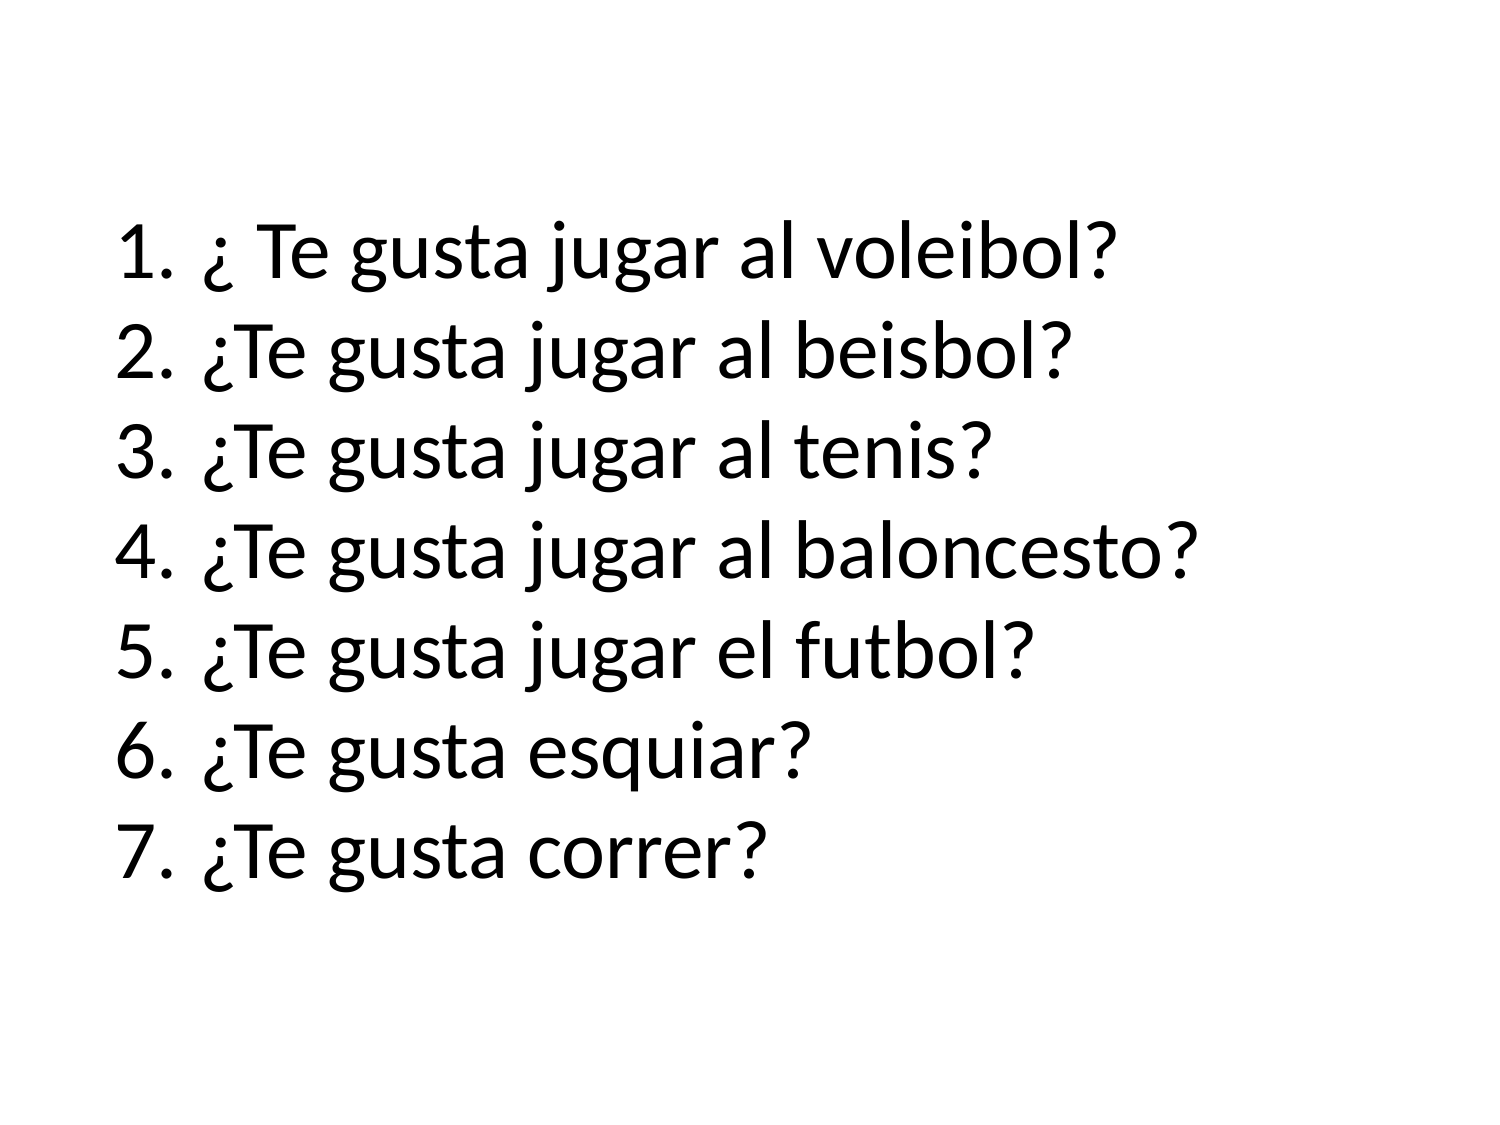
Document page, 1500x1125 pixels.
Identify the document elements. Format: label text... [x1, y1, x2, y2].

text_box ¿ Te gusta jugar al voleibol? ¿Te gusta jugar al beisbol? ¿Te gusta jugar al tenis? ¿Te gusta jugar al baloncesto? ¿Te gusta jugar el futbol? ¿Te gusta esquiar? ¿Te gusta correr? [99, 187, 1438, 903]
